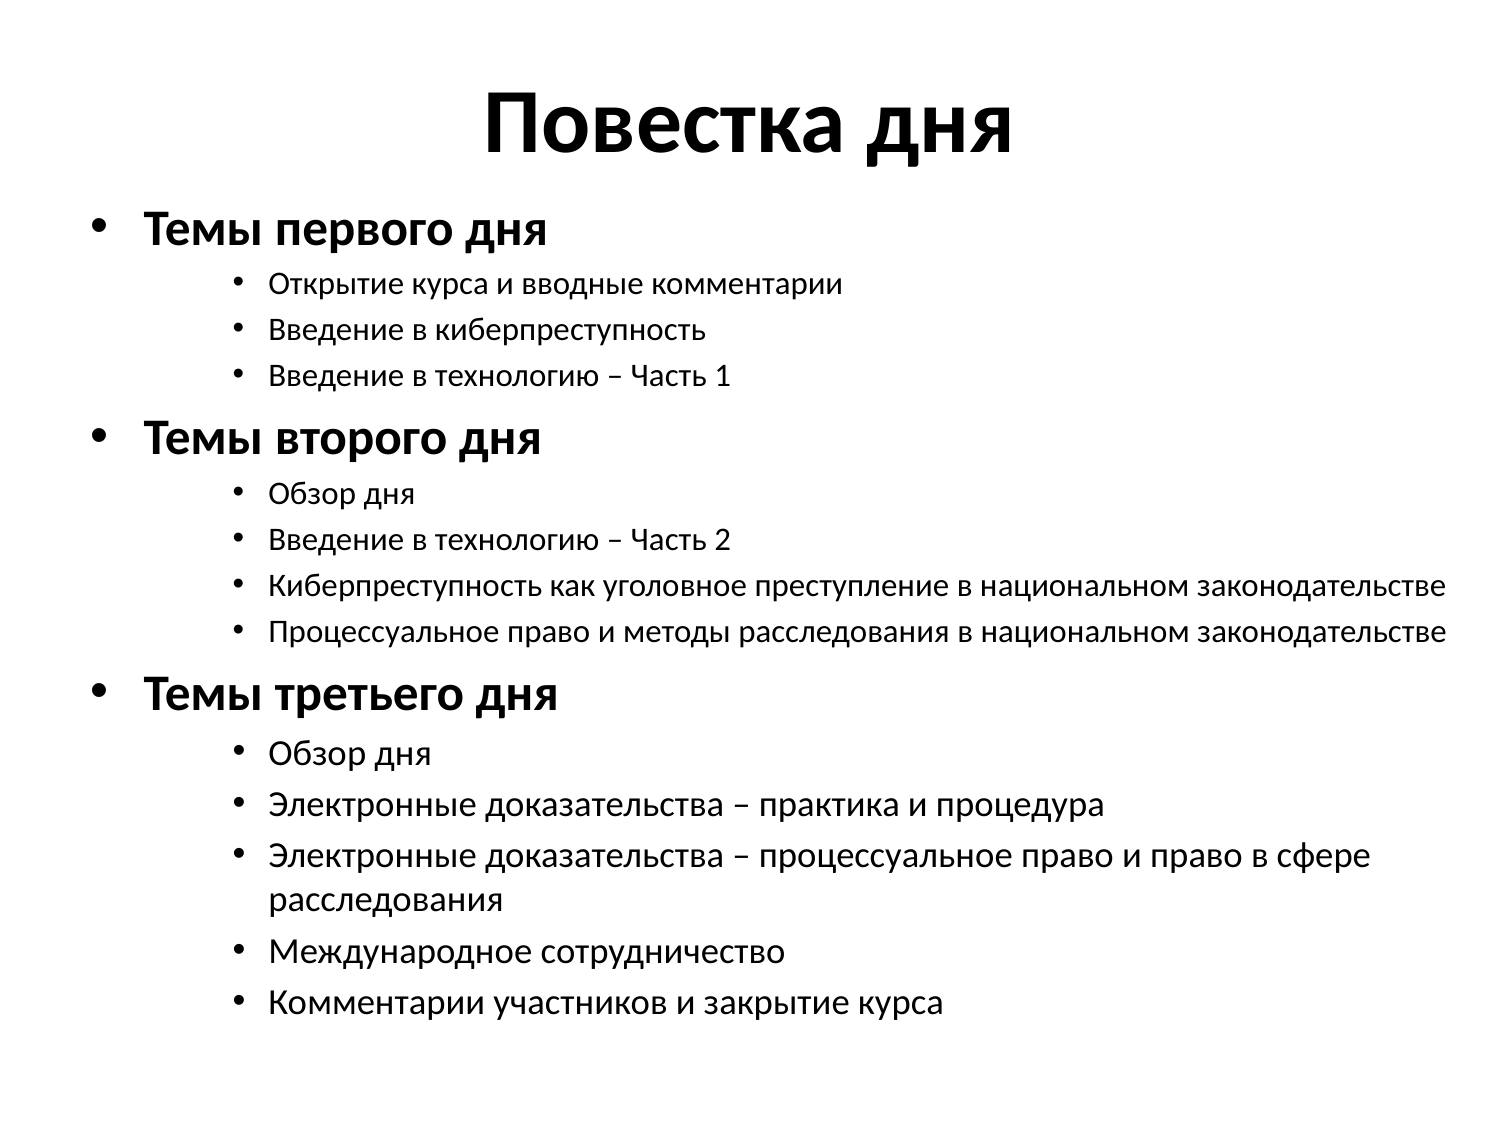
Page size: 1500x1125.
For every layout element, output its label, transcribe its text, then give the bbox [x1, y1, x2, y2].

list Темы первого дня Открытие курса и вводные комментарии Введение в киберпреступность Введение в технологию – Часть 1 Темы второго дня Обзор дня Введение в технологию – Часть 2 Киберпреступность как уголовное преступление в национальном законодательстве Процессуальное право и методы расследования в национальном законодательстве Темы третьего дня Обзор дня Электронные доказательства – практика и процедура Электронные доказательства – процессуальное право и право в сфере расследования Международное сотрудничество Комментарии участников и закрытие курса [75, 186, 1472, 1088]
title Повестка дня [75, 45, 1425, 186]
